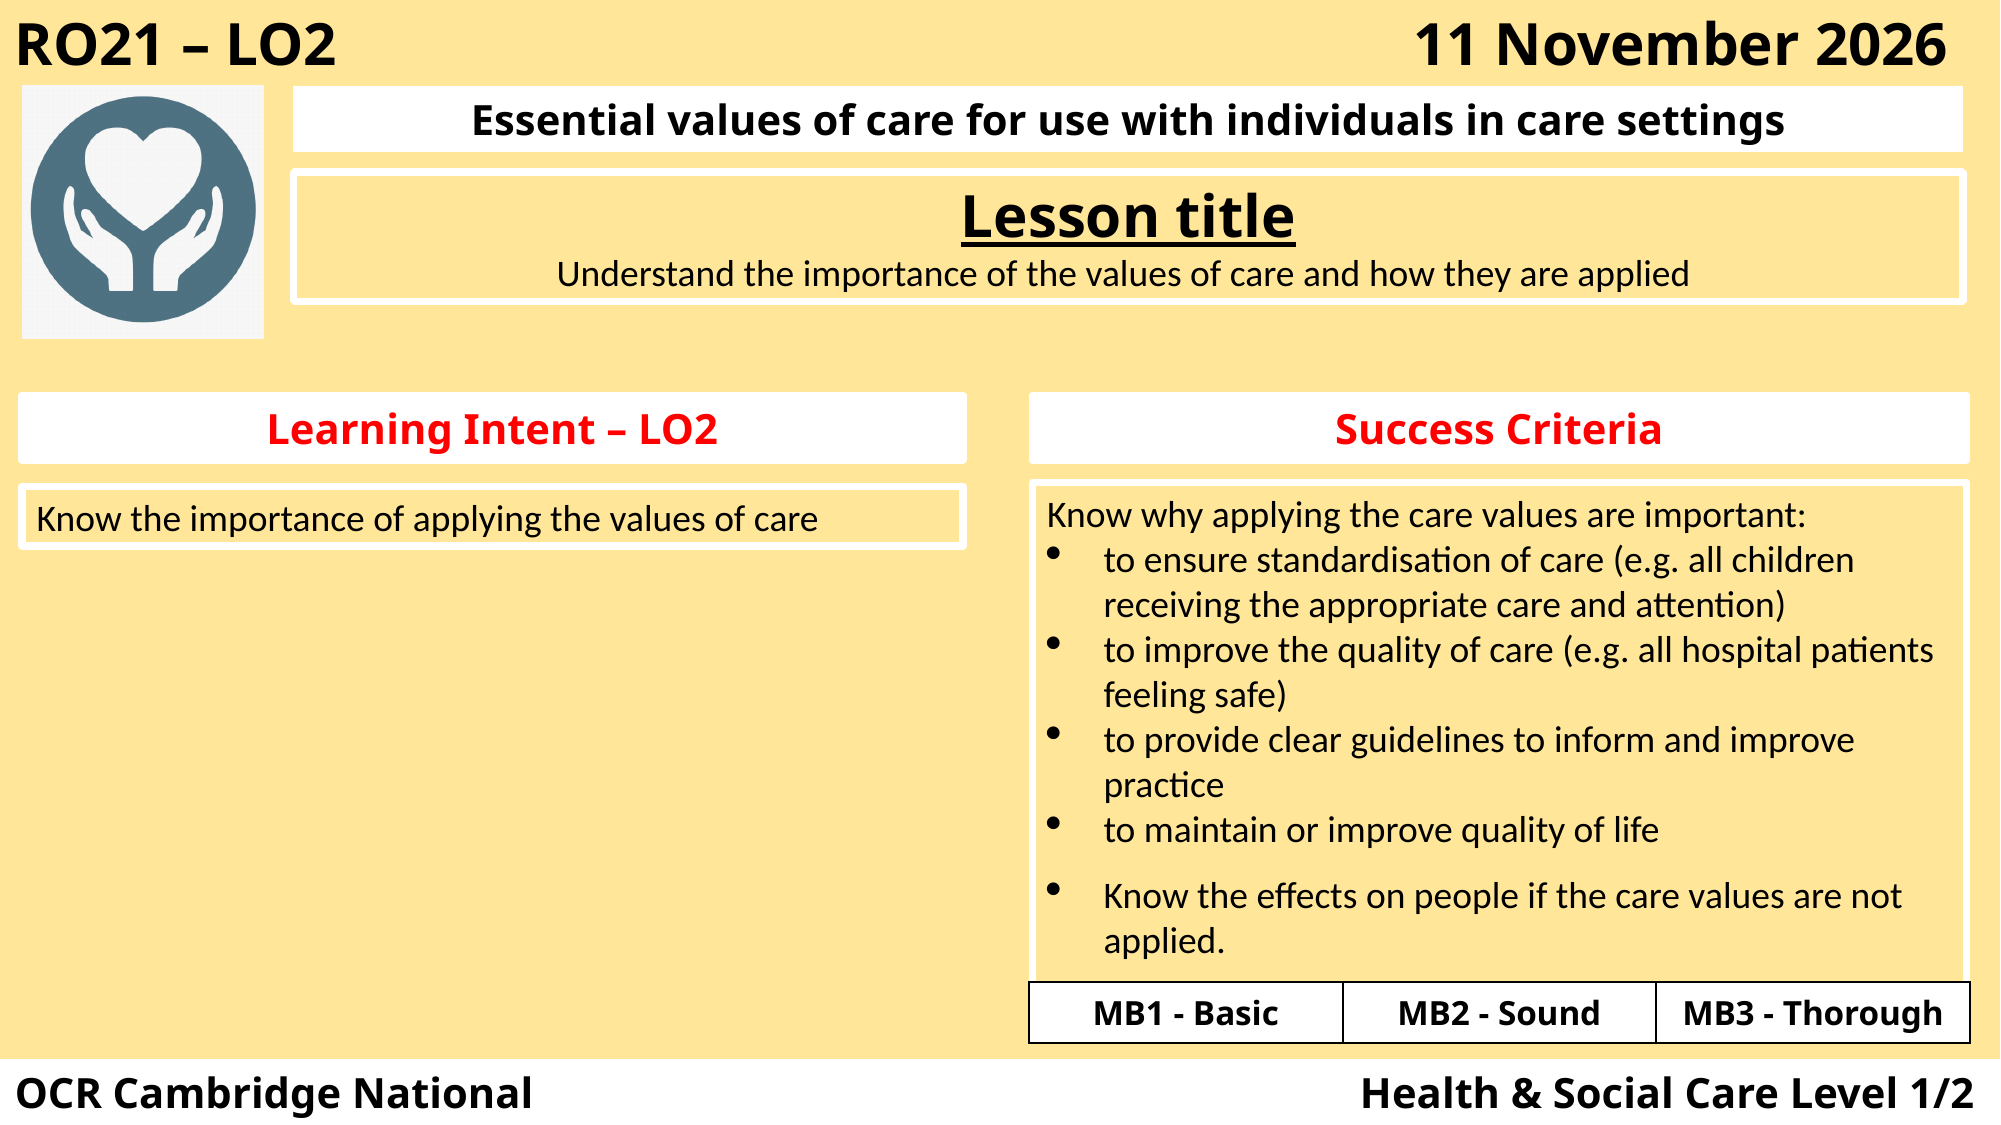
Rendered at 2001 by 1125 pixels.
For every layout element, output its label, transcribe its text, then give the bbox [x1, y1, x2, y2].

text_box Learning Intent – LO2 [21, 395, 964, 461]
text_box 25 September 2020 [1205, 0, 1964, 94]
text_box Health & Social Care Level 1/2 [873, 1059, 2000, 1125]
text_box OCR Cambridge National [0, 1059, 873, 1125]
text_box Know why applying the care values are important: to ensure standardisation of care (e.g. all children receiving the appropriate care and attention) to improve the quality of care (e.g. all hospital patients feeling safe) to provide clear guidelines to inform and improve practice to maintain or improve quality of life Know the effects on people if the care values are not applied. To show empathy about people in difficult circumstances [1032, 482, 1967, 981]
table_header MB3 - Thorough [1657, 983, 1969, 1042]
table_header MB1 - Basic [1030, 983, 1342, 1042]
text_box Know the importance of applying the values of care [21, 486, 964, 546]
text_box Success Criteria [1032, 395, 1967, 461]
text_box RO21 – LO2 [0, 0, 398, 85]
text_box Essential values of care for use with individuals in care settings [293, 86, 1963, 152]
text_box Lesson title Understand the importance of the values of care and how they are applied [293, 172, 1963, 302]
table_header MB2 - Sound [1344, 983, 1655, 1042]
picture [22, 85, 264, 339]
